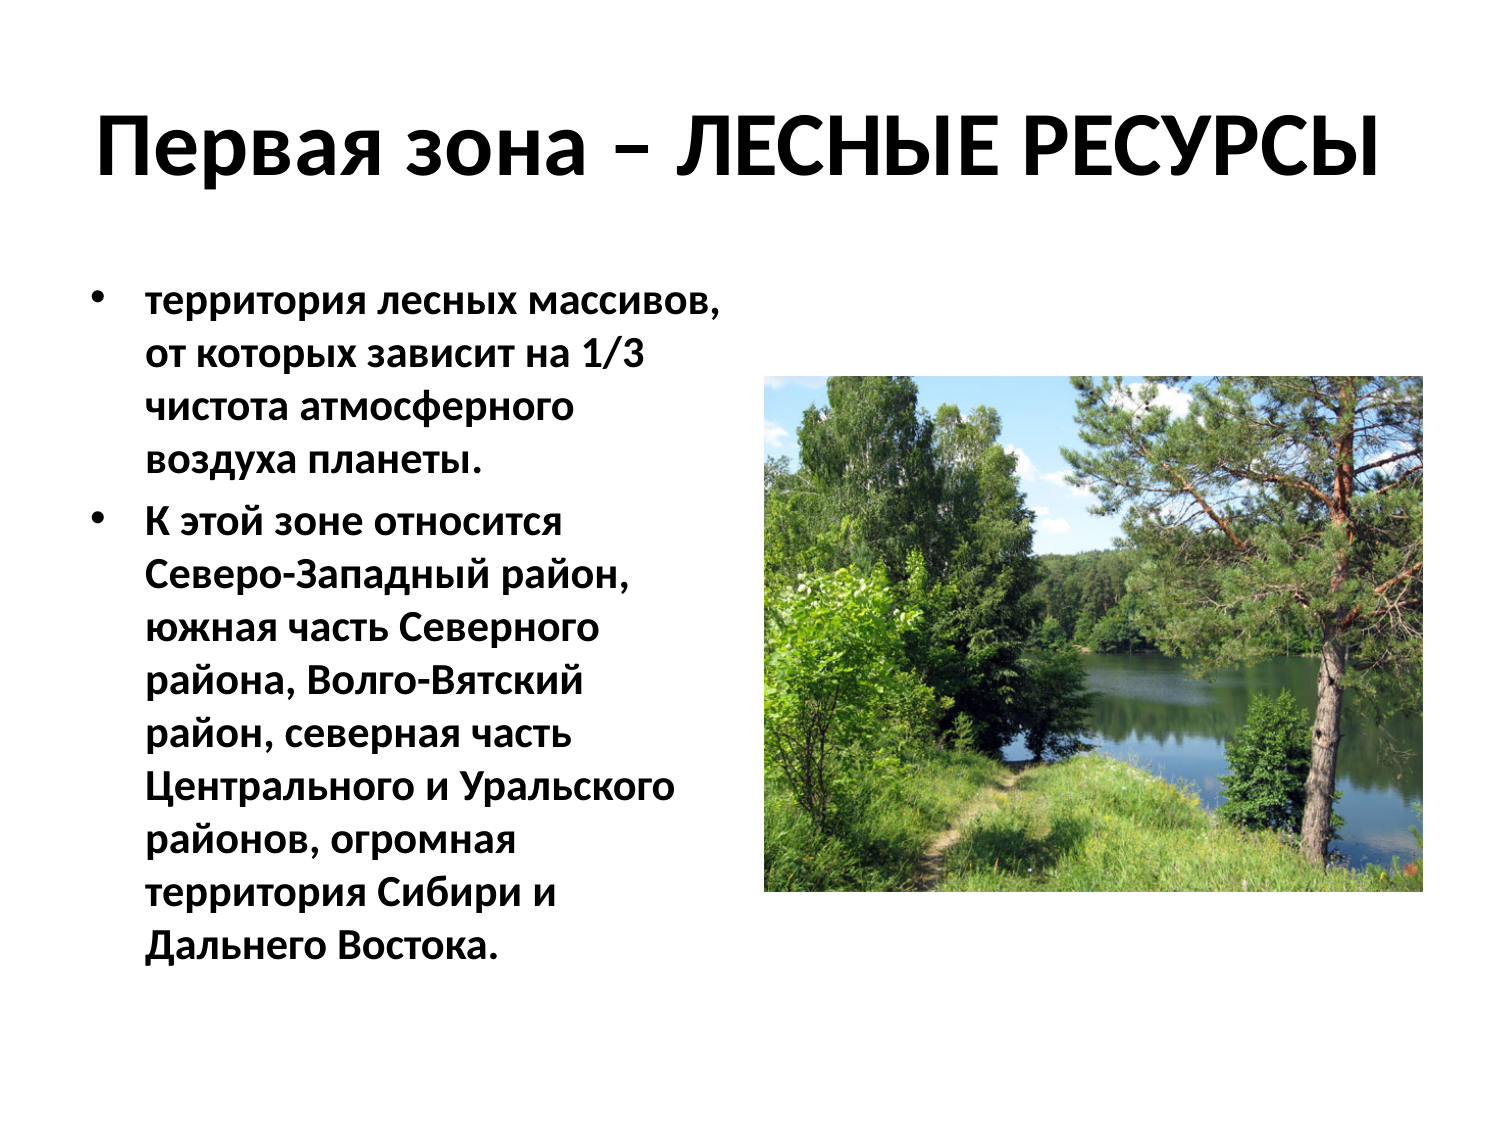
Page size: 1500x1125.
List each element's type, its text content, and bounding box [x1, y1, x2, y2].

title Первая зона – ЛЕСНЫЕ РЕСУРСЫ [75, 45, 1425, 233]
list территория лесных массивов, от которых зависит на 1/3 чистота атмосферного воздуха планеты. К этой зоне относится Северо-Западный район, южная часть Северного района, Волго-Вятский район, северная часть Центрального и Уральского районов, огромная территория Сибири и Дальнего Востока. [75, 262, 738, 1005]
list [762, 374, 1426, 894]
